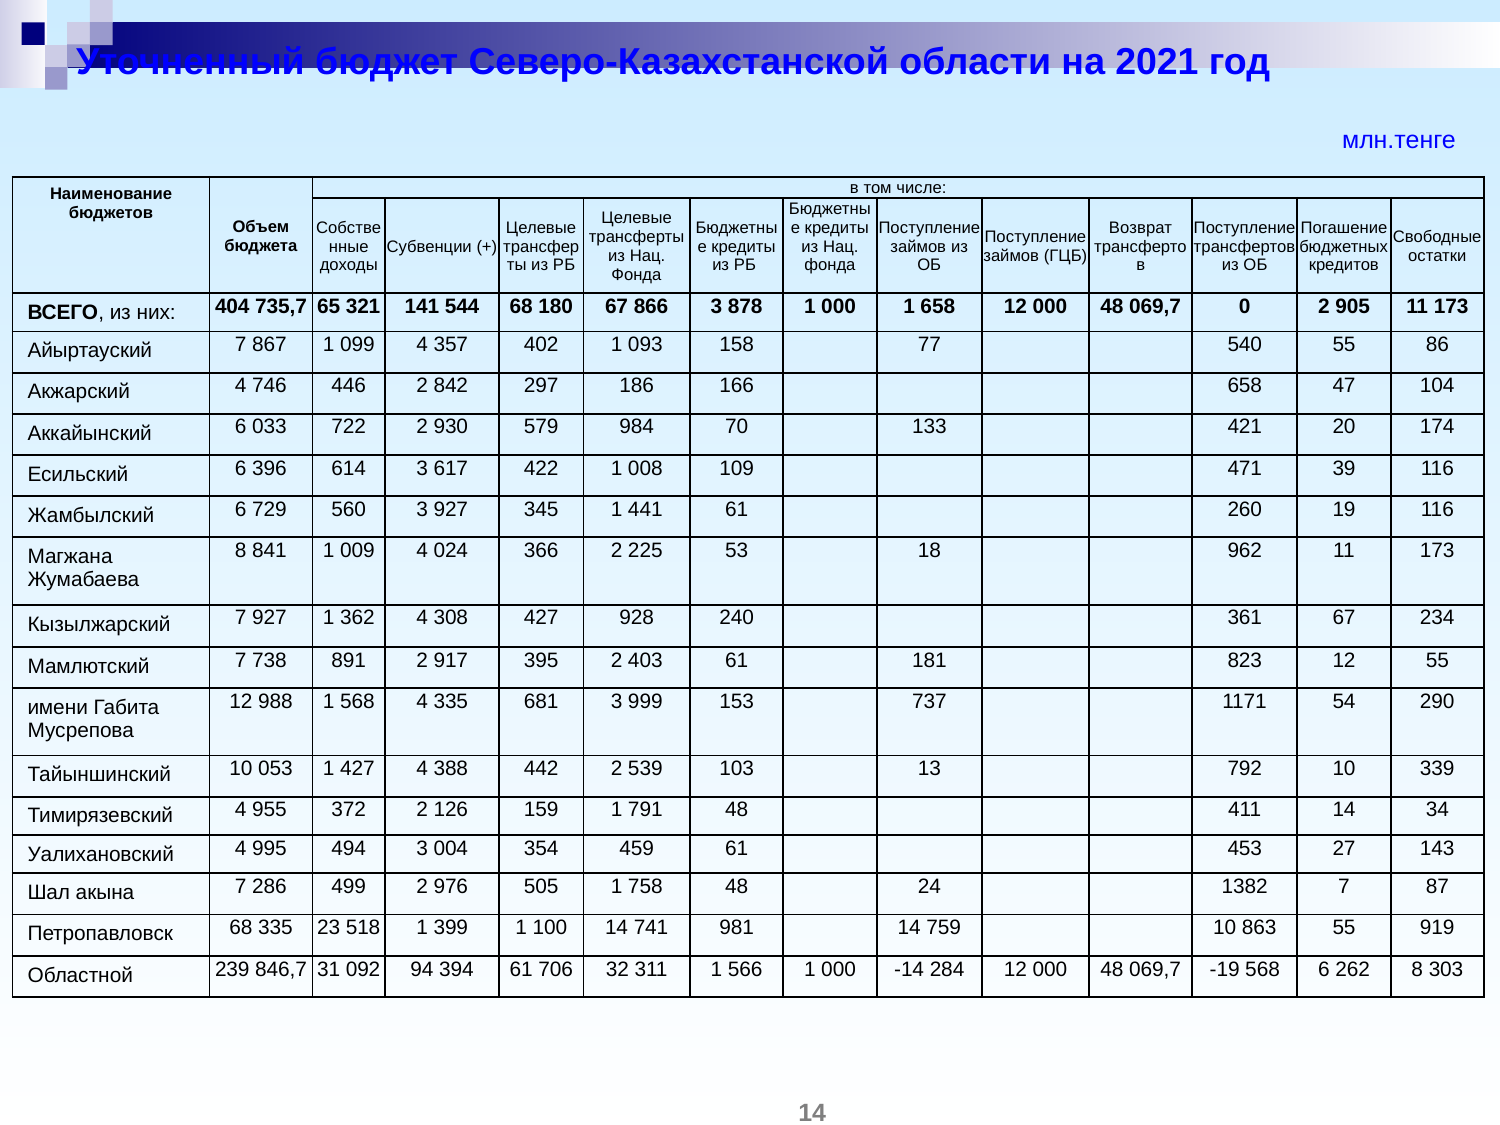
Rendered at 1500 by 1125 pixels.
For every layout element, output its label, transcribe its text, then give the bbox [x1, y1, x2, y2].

table_cell Свободные остатки [1392, 199, 1483, 292]
table_cell [1090, 689, 1191, 755]
table_cell 494 [313, 836, 384, 872]
table_cell 61 [691, 836, 782, 872]
table_cell 7 286 [210, 874, 312, 914]
table_cell [1090, 497, 1191, 536]
table_cell [983, 456, 1088, 495]
table_cell Аккайынский [13, 415, 209, 454]
table_cell [983, 874, 1088, 914]
table_cell 174 [1392, 415, 1483, 454]
table_cell 104 [1392, 374, 1483, 413]
table_cell 10 053 [210, 756, 312, 796]
table_cell 345 [500, 497, 583, 536]
table_cell 14 759 [878, 915, 981, 955]
table_cell 4 357 [386, 332, 498, 372]
table_cell [878, 497, 981, 536]
table_cell 141 544 [386, 294, 498, 331]
table_cell 2 905 [1298, 294, 1390, 331]
table_cell 505 [500, 874, 583, 914]
table_cell 8 303 [1392, 957, 1483, 996]
table_cell 1 008 [584, 456, 689, 495]
table_cell 103 [691, 756, 782, 796]
table_cell 67 866 [584, 294, 689, 331]
table_cell 20 [1298, 415, 1390, 454]
table_cell 55 [1298, 915, 1390, 955]
table_cell 3 999 [584, 689, 689, 755]
table_cell 12 000 [983, 957, 1088, 996]
table_cell 61 [691, 648, 782, 687]
table_cell 459 [584, 836, 689, 872]
table_cell Целевые трансферты из РБ [500, 199, 583, 292]
table_cell 540 [1193, 332, 1296, 372]
table_header Объем бюджета [210, 178, 312, 292]
table_cell 962 [1193, 538, 1296, 604]
table_cell [784, 538, 876, 604]
table_cell 2 917 [386, 648, 498, 687]
table_cell 54 [1298, 689, 1390, 755]
table_cell 133 [878, 415, 981, 454]
table_cell 11 173 [1392, 294, 1483, 331]
table_cell [878, 456, 981, 495]
table_cell [1090, 415, 1191, 454]
table_cell 6 262 [1298, 957, 1390, 996]
table_cell [878, 798, 981, 834]
table_cell 158 [691, 332, 782, 372]
table_cell 86 [1392, 332, 1483, 372]
table_cell [1090, 798, 1191, 834]
table_cell 7 738 [210, 648, 312, 687]
table_cell 14 741 [584, 915, 689, 955]
table_cell 260 [1193, 497, 1296, 536]
table_cell 366 [500, 538, 583, 604]
table_cell [784, 798, 876, 834]
table_cell [983, 915, 1088, 955]
table_cell Мамлютский [13, 648, 209, 687]
table_cell 12 000 [983, 294, 1088, 331]
table_cell 681 [500, 689, 583, 755]
table_cell [1090, 836, 1191, 872]
table_cell 4 024 [386, 538, 498, 604]
table_cell 1 009 [313, 538, 384, 604]
table_cell [983, 756, 1088, 796]
table_cell 1 093 [584, 332, 689, 372]
table_cell 24 [878, 874, 981, 914]
table_cell 658 [1193, 374, 1296, 413]
table_cell 153 [691, 689, 782, 755]
table_cell 55 [1392, 648, 1483, 687]
table_cell 4 746 [210, 374, 312, 413]
table_cell 48 069,7 [1090, 294, 1191, 331]
table_cell Уалихановский [13, 836, 209, 872]
table_cell [784, 456, 876, 495]
table_cell Тимирязевский [13, 798, 209, 834]
table_cell Тайыншинский [13, 756, 209, 796]
table_cell [784, 374, 876, 413]
table_cell Бюджетные кредиты из РБ [691, 199, 782, 292]
table_cell 159 [500, 798, 583, 834]
table_cell 395 [500, 648, 583, 687]
table_cell 1 000 [784, 957, 876, 996]
table_cell 4 995 [210, 836, 312, 872]
table_cell 14 [1298, 798, 1390, 834]
table_cell 7 927 [210, 606, 312, 646]
table_cell [784, 756, 876, 796]
table_cell 10 [1298, 756, 1390, 796]
table_cell 61 706 [500, 957, 583, 996]
table_cell 823 [1193, 648, 1296, 687]
table_cell 7 867 [210, 332, 312, 372]
table_cell [784, 874, 876, 914]
table_cell [1090, 606, 1191, 646]
table_cell 614 [313, 456, 384, 495]
table_cell 1382 [1193, 874, 1296, 914]
table_cell 39 [1298, 456, 1390, 495]
table_cell 48 [691, 874, 782, 914]
table_cell Погашение бюджетных кредитов [1298, 199, 1390, 292]
table_cell 411 [1193, 798, 1296, 834]
table_cell Жамбылский [13, 497, 209, 536]
table_cell 361 [1193, 606, 1296, 646]
table_cell 737 [878, 689, 981, 755]
table_cell 68 180 [500, 294, 583, 331]
table_cell 32 311 [584, 957, 689, 996]
table_cell 354 [500, 836, 583, 872]
table_cell 427 [500, 606, 583, 646]
table_cell 19 [1298, 497, 1390, 536]
table_cell [983, 648, 1088, 687]
table_cell 981 [691, 915, 782, 955]
table_cell 1 791 [584, 798, 689, 834]
table_cell 109 [691, 456, 782, 495]
table_cell 181 [878, 648, 981, 687]
table_cell Айыртауский [13, 332, 209, 372]
table_header в том числе: [313, 178, 1483, 197]
table_cell 12 988 [210, 689, 312, 755]
table_cell 1 566 [691, 957, 782, 996]
table_cell [784, 332, 876, 372]
table_cell 1 441 [584, 497, 689, 536]
table_cell 143 [1392, 836, 1483, 872]
table_cell 65 321 [313, 294, 384, 331]
table_cell [784, 915, 876, 955]
table_cell 8 841 [210, 538, 312, 604]
table_cell 6 729 [210, 497, 312, 536]
table_cell 18 [878, 538, 981, 604]
table_cell 2 403 [584, 648, 689, 687]
text_box млн.тенге [1274, 123, 1500, 154]
table_cell 579 [500, 415, 583, 454]
table_cell [878, 836, 981, 872]
table_cell Собственные доходы [313, 199, 384, 292]
table_cell [983, 497, 1088, 536]
table_cell 12 [1298, 648, 1390, 687]
table_cell [983, 538, 1088, 604]
table_cell 4 388 [386, 756, 498, 796]
table_cell 61 [691, 497, 782, 536]
table_cell 928 [584, 606, 689, 646]
title Уточненный бюджет Северо-Казахстанской области на 2021 год [56, 62, 1500, 102]
table_cell 6 033 [210, 415, 312, 454]
table_cell 499 [313, 874, 384, 914]
table_cell 6 396 [210, 456, 312, 495]
table_cell 1 427 [313, 756, 384, 796]
table_cell Поступление трансфертов из ОБ [1193, 199, 1296, 292]
table_cell [1090, 756, 1191, 796]
text_box 14 [662, 1097, 963, 1125]
table_cell -14 284 [878, 957, 981, 996]
table_cell 34 [1392, 798, 1483, 834]
table_cell [983, 606, 1088, 646]
table_cell 240 [691, 606, 782, 646]
table_cell 891 [313, 648, 384, 687]
table_cell 339 [1392, 756, 1483, 796]
table_cell 372 [313, 798, 384, 834]
table_cell [784, 836, 876, 872]
table_cell 1 568 [313, 689, 384, 755]
table_cell 67 [1298, 606, 1390, 646]
table_cell 48 069,7 [1090, 957, 1191, 996]
table_cell [983, 798, 1088, 834]
table_cell 53 [691, 538, 782, 604]
table_cell 2 930 [386, 415, 498, 454]
table_cell 186 [584, 374, 689, 413]
table_cell [784, 415, 876, 454]
table_cell 55 [1298, 332, 1390, 372]
table_cell 3 617 [386, 456, 498, 495]
table_cell 4 955 [210, 798, 312, 834]
table_cell Поступление займов из ОБ [878, 199, 981, 292]
table_cell 446 [313, 374, 384, 413]
table_cell [1090, 648, 1191, 687]
table_cell 4 335 [386, 689, 498, 755]
table_cell Шал акына [13, 874, 209, 914]
table_cell [983, 415, 1088, 454]
table_cell 2 225 [584, 538, 689, 604]
table_cell 3 927 [386, 497, 498, 536]
table_cell [878, 606, 981, 646]
table_cell [983, 689, 1088, 755]
table_cell 1 000 [784, 294, 876, 331]
table_cell 116 [1392, 456, 1483, 495]
table_cell 2 842 [386, 374, 498, 413]
table_cell 792 [1193, 756, 1296, 796]
table_cell 3 004 [386, 836, 498, 872]
table_cell 919 [1392, 915, 1483, 955]
table_cell 27 [1298, 836, 1390, 872]
table_cell 2 976 [386, 874, 498, 914]
table_cell [784, 648, 876, 687]
table_cell 2 539 [584, 756, 689, 796]
table_cell [878, 374, 981, 413]
table_cell [983, 332, 1088, 372]
table_cell [1090, 374, 1191, 413]
table_cell 1 362 [313, 606, 384, 646]
table_cell [1090, 538, 1191, 604]
table_cell 7 [1298, 874, 1390, 914]
table_cell 1 658 [878, 294, 981, 331]
table_cell 94 394 [386, 957, 498, 996]
table_cell 68 335 [210, 915, 312, 955]
table_cell 77 [878, 332, 981, 372]
table_cell -19 568 [1193, 957, 1296, 996]
table_cell 1 099 [313, 332, 384, 372]
table_cell [983, 836, 1088, 872]
table_cell Целевые трансферты из Нац. Фонда [584, 199, 689, 292]
table_cell 239 846,7 [210, 957, 312, 996]
table_cell 234 [1392, 606, 1483, 646]
table_cell Поступление займов (ГЦБ) [983, 199, 1088, 292]
table_cell 404 735,7 [210, 294, 312, 331]
table_cell 402 [500, 332, 583, 372]
table_cell 290 [1392, 689, 1483, 755]
table_cell 13 [878, 756, 981, 796]
table_cell [983, 374, 1088, 413]
table_cell 48 [691, 798, 782, 834]
table_cell 984 [584, 415, 689, 454]
table_cell 453 [1193, 836, 1296, 872]
table_cell 471 [1193, 456, 1296, 495]
table_cell Петропавловск [13, 915, 209, 955]
table_cell [1090, 874, 1191, 914]
table_cell имени Габита Мусрепова [13, 689, 209, 755]
table_cell 1 758 [584, 874, 689, 914]
table_header Наименование бюджетов [13, 178, 209, 292]
table_cell 0 [1193, 294, 1296, 331]
table_cell 10 863 [1193, 915, 1296, 955]
table_cell 116 [1392, 497, 1483, 536]
table_cell 3 878 [691, 294, 782, 331]
table_cell 23 518 [313, 915, 384, 955]
table_cell 173 [1392, 538, 1483, 604]
table_cell 1 100 [500, 915, 583, 955]
table_cell ВСЕГО, из них: [13, 294, 209, 331]
table_cell Есильский [13, 456, 209, 495]
table_cell 422 [500, 456, 583, 495]
table_cell 70 [691, 415, 782, 454]
table_cell 47 [1298, 374, 1390, 413]
table_cell 560 [313, 497, 384, 536]
table_cell 31 092 [313, 957, 384, 996]
table_cell 4 308 [386, 606, 498, 646]
table_cell 87 [1392, 874, 1483, 914]
table_cell 421 [1193, 415, 1296, 454]
table_cell [1090, 915, 1191, 955]
table_cell 166 [691, 374, 782, 413]
table_cell 722 [313, 415, 384, 454]
table_cell 1171 [1193, 689, 1296, 755]
table_cell 442 [500, 756, 583, 796]
table_cell Кызылжарский [13, 606, 209, 646]
table_cell Акжарский [13, 374, 209, 413]
table_cell Областной [13, 957, 209, 996]
table_cell 297 [500, 374, 583, 413]
table_cell [1090, 332, 1191, 372]
table_cell Возврат трансфертов [1090, 199, 1191, 292]
table_cell [1090, 456, 1191, 495]
table_cell 11 [1298, 538, 1390, 604]
table_cell [784, 497, 876, 536]
table_cell Магжана Жумабаева [13, 538, 209, 604]
table_cell Бюджетные кредиты из Нац. фонда [784, 199, 876, 292]
table_cell [784, 689, 876, 755]
table_cell 1 399 [386, 915, 498, 955]
table_cell [784, 606, 876, 646]
table_cell Субвенции (+) [386, 199, 498, 292]
table_cell 2 126 [386, 798, 498, 834]
